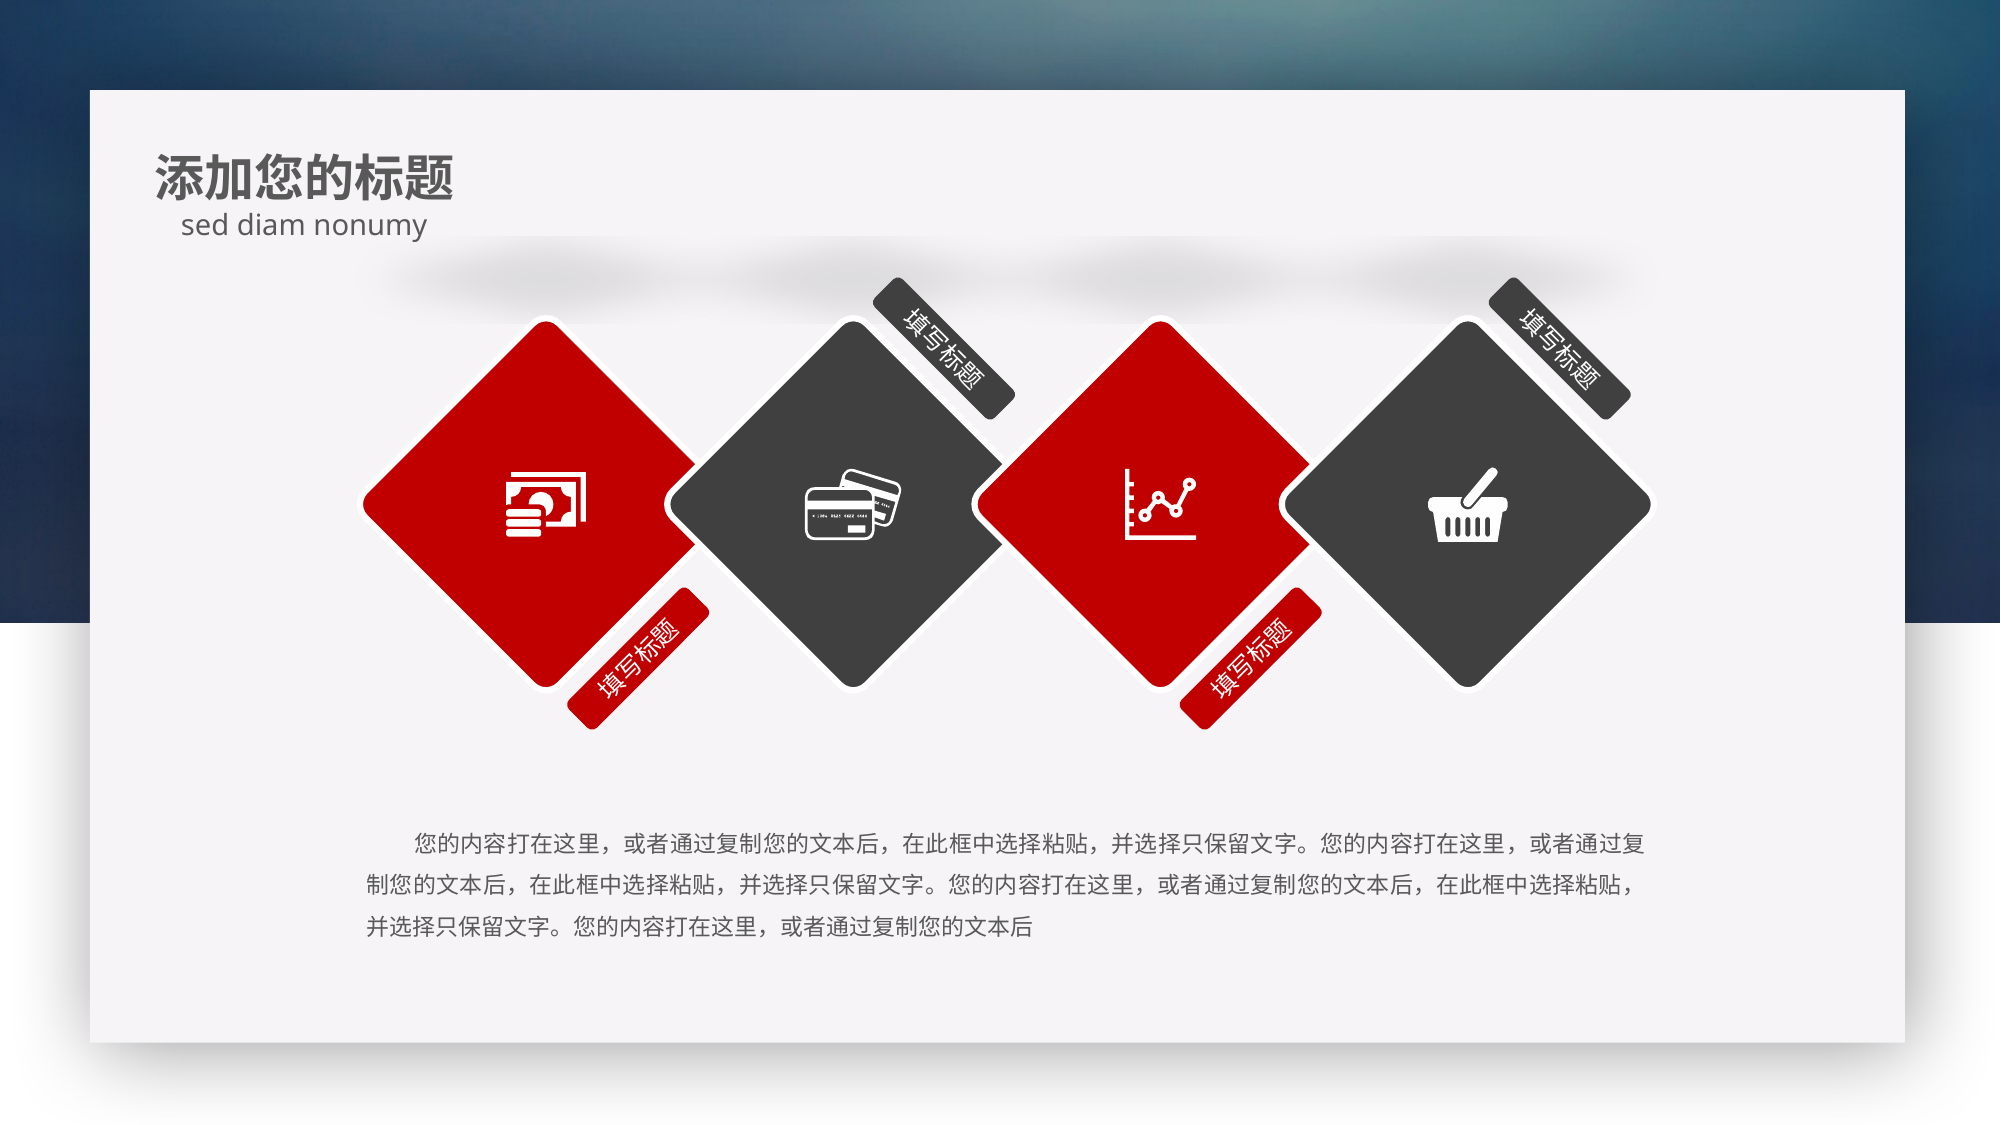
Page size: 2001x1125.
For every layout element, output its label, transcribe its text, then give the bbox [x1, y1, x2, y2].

text_box 填写标题 [1179, 587, 1322, 730]
picture [0, 0, 2000, 623]
text_box 填写标题 [567, 587, 710, 730]
text_box [1125, 468, 1197, 540]
text_box 填写标题 [1488, 277, 1631, 420]
text_box [973, 317, 1314, 692]
text_box [511, 472, 586, 522]
text_box [506, 529, 542, 537]
text_box 添加您的标题 sed diam nonumy [139, 138, 469, 249]
text_box [506, 481, 576, 527]
text_box [666, 317, 1007, 692]
text_box [1428, 467, 1508, 542]
text_box [1280, 317, 1655, 692]
text_box [358, 317, 699, 692]
text_box [804, 468, 902, 541]
text_box 填写标题 [873, 277, 1015, 420]
text_box 您的内容打在这里，或者通过复制您的文本后，在此框中选择粘贴，并选择只保留文字。您的内容打在这里，或者通过复制您的文本后，在此框中选择粘贴，并选择只保留文字。您的内容打在这里，或者通过复制您的文本后，在此框中选择粘贴，并选择只保留文字。您的内容打在这里，或者通过复制您的文本后 [352, 808, 1662, 947]
